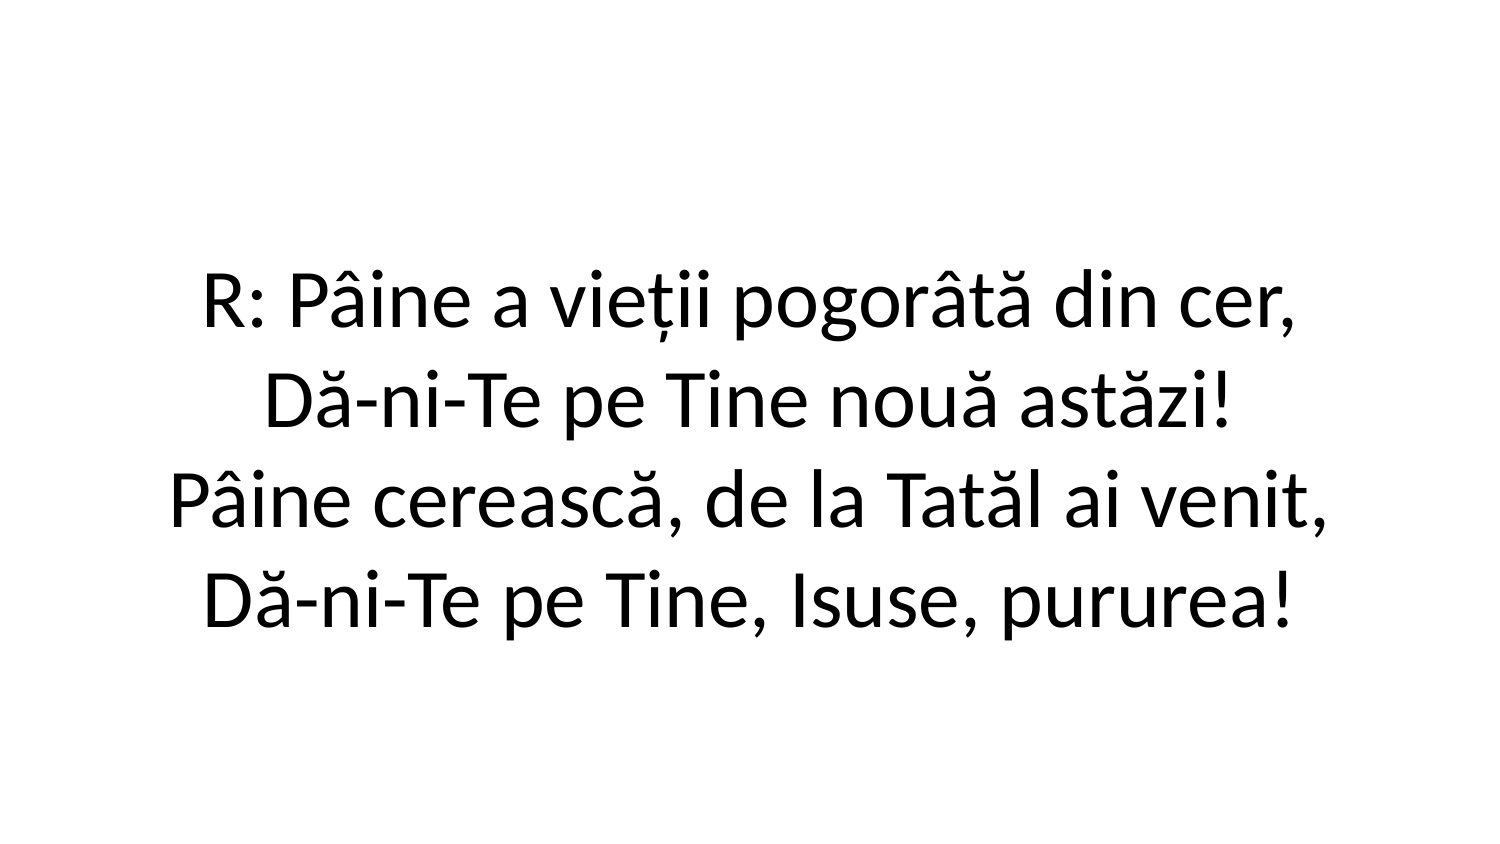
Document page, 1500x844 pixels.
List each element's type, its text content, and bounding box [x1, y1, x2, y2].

text_box R: Pâine a vieții pogorâtă din cer, Dă-ni-Te pe Tine nouă astăzi! Pâine cerească, de la Tatăl ai venit, Dă-ni-Te pe Tine, Isuse, pururea! [153, 192, 1347, 652]
